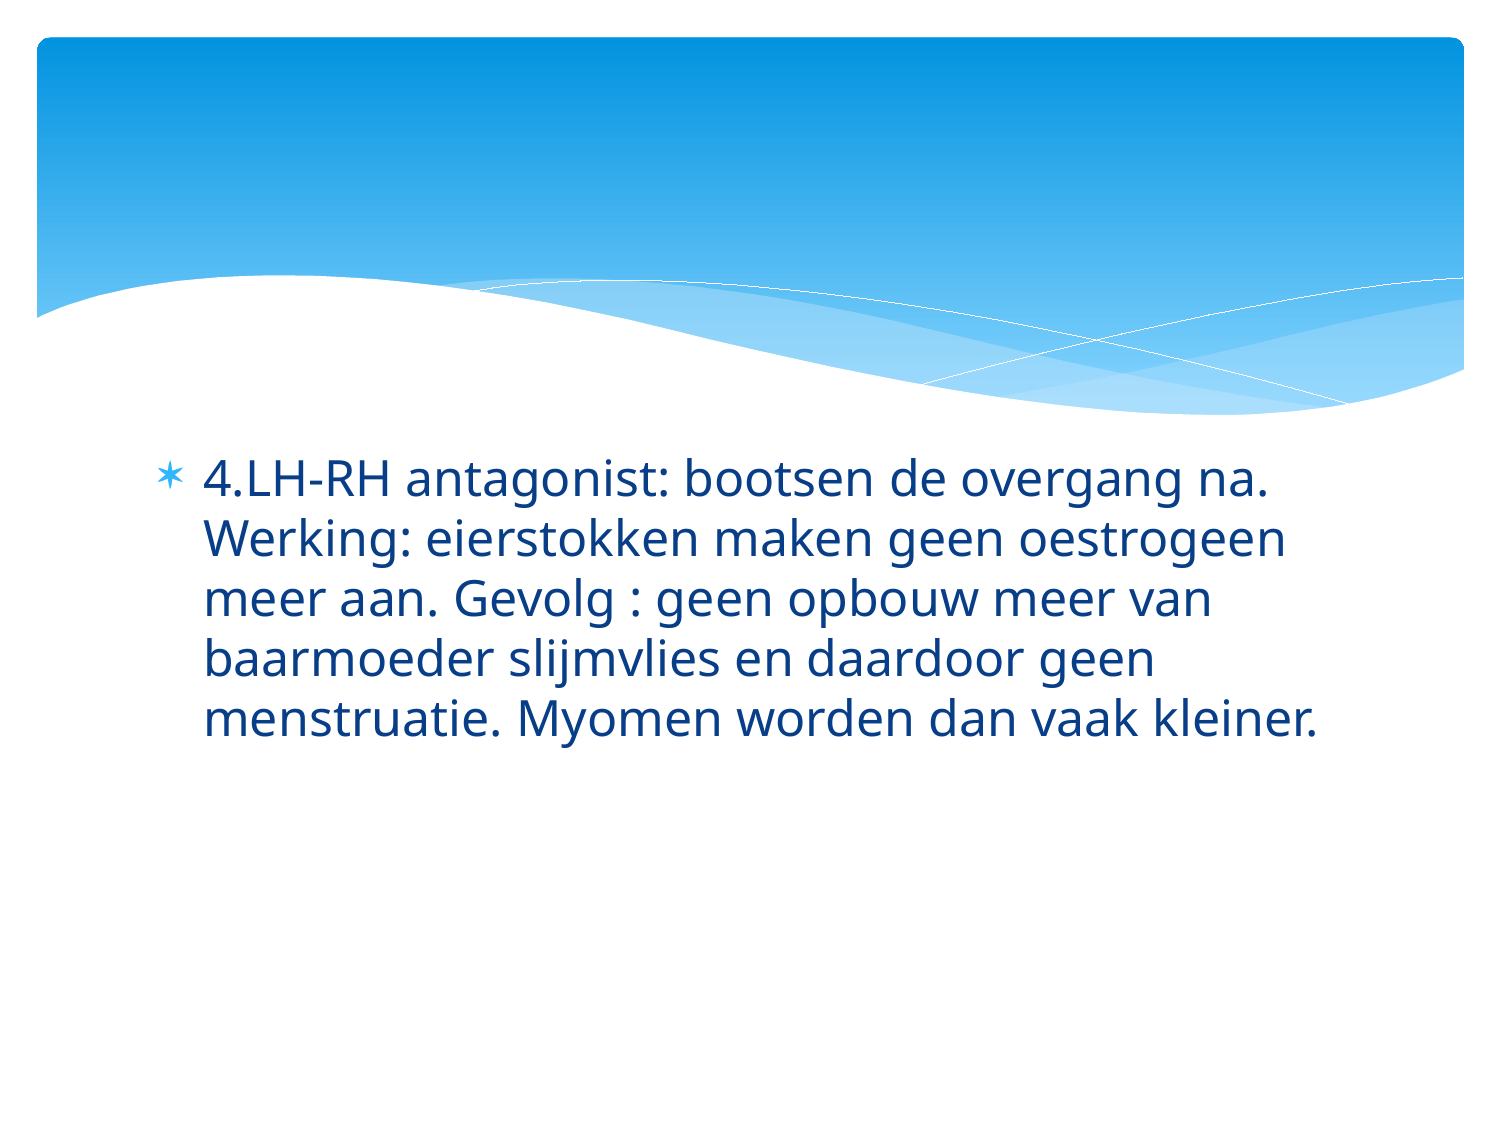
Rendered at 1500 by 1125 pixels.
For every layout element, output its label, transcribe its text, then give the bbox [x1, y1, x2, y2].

list 4.LH-RH antagonist: bootsen de overgang na. Werking: eierstokken maken geen oestrogeen meer aan. Gevolg : geen opbouw meer van baarmoeder slijmvlies en daardoor geen menstruatie. Myomen worden dan vaak kleiner. [143, 438, 1359, 1005]
